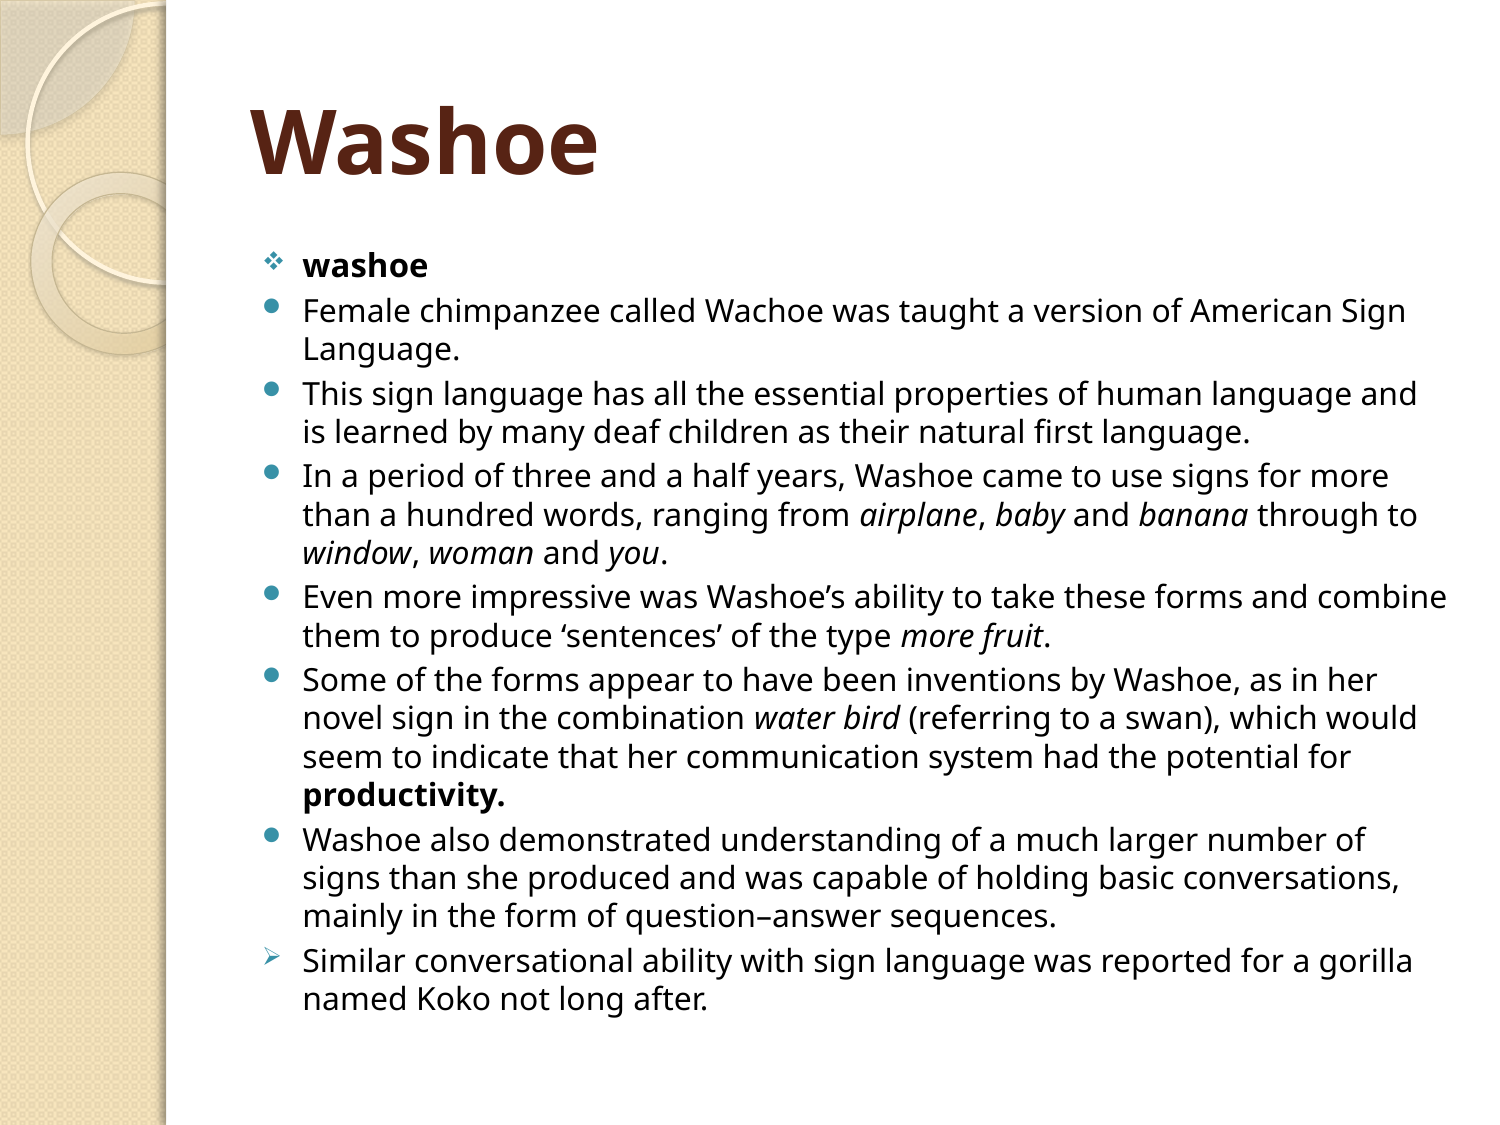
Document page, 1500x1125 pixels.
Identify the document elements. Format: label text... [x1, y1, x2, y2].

title Washoe [235, 45, 1466, 233]
list washoe Female chimpanzee called Wachoe was taught a version of American Sign Language. This sign language has all the essential properties of human language and is learned by many deaf children as their natural first language. In a period of three and a half years, Washoe came to use signs for more than a hundred words, ranging from airplane, baby and banana through to window, woman and you. Even more impressive was Washoe’s ability to take these forms and combine them to produce ‘sentences’ of the type more fruit. Some of the forms appear to have been inventions by Washoe, as in her novel sign in the combination water bird (referring to a swan), which would seem to indicate that her communication system had the potential for productivity. Washoe also demonstrated understanding of a much larger number of signs than she produced and was capable of holding basic conversations, mainly in the form of question–answer sequences. Similar conversational ability with sign language was reported for a gorilla named Koko not long after. [235, 237, 1466, 1025]
